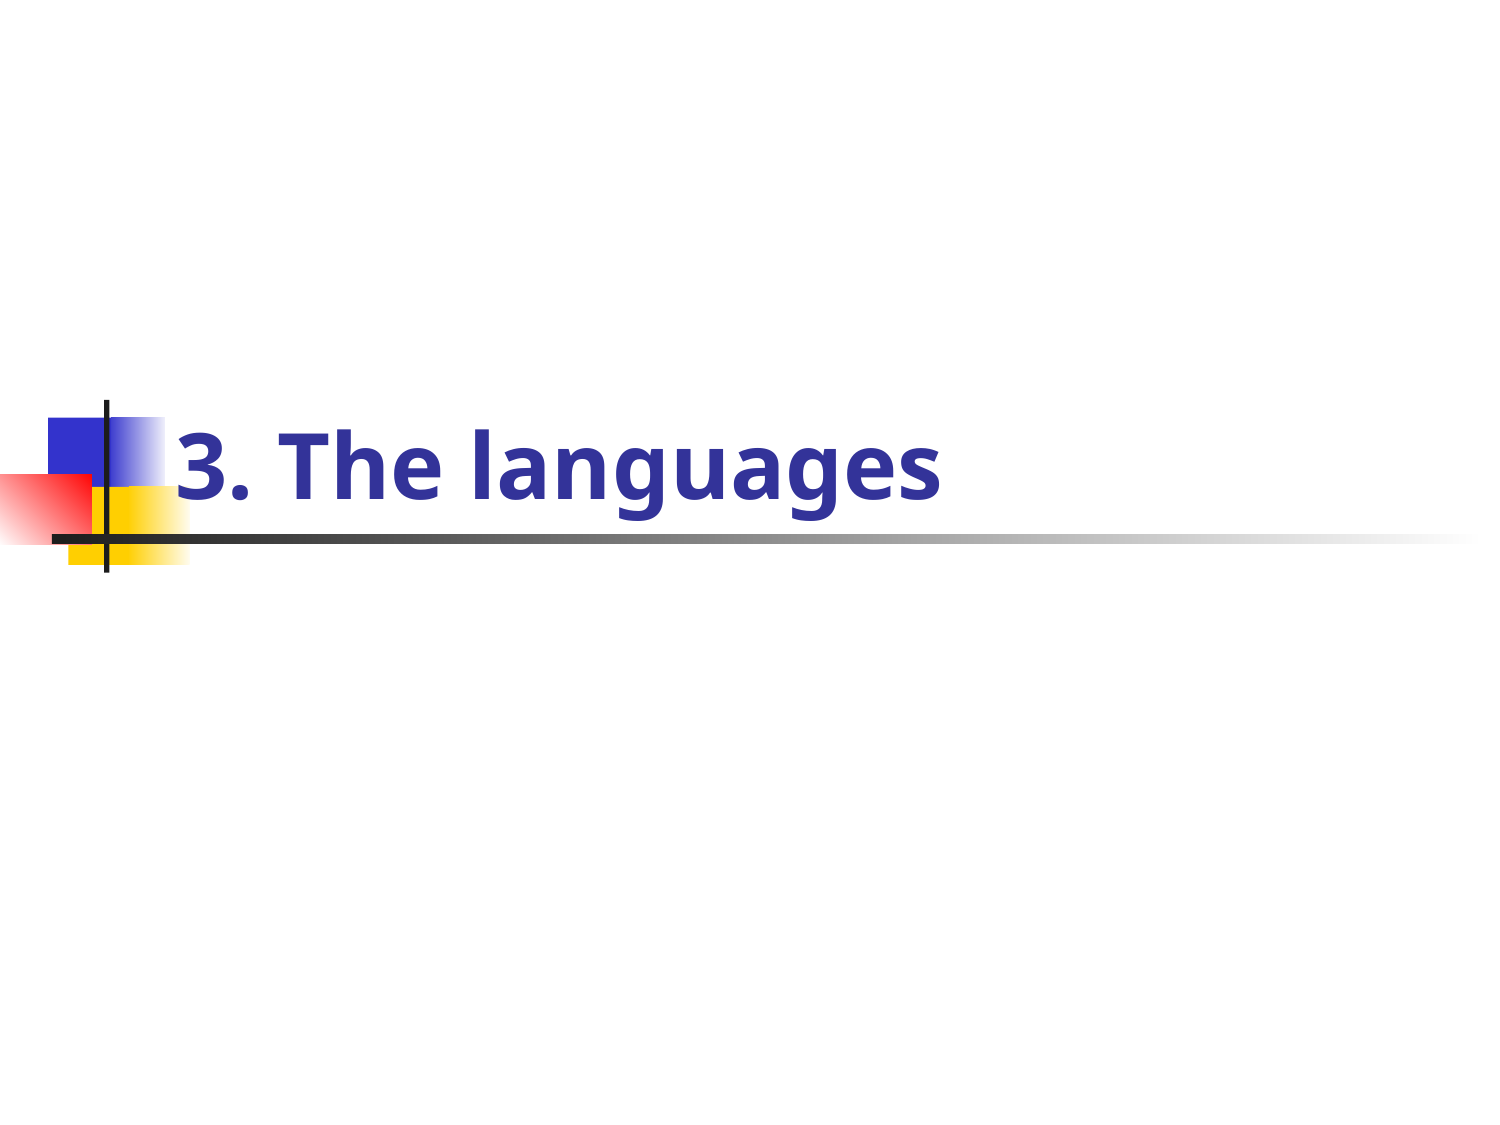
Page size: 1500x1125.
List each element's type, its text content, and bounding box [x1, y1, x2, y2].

title 3. The languages [159, 337, 1436, 526]
